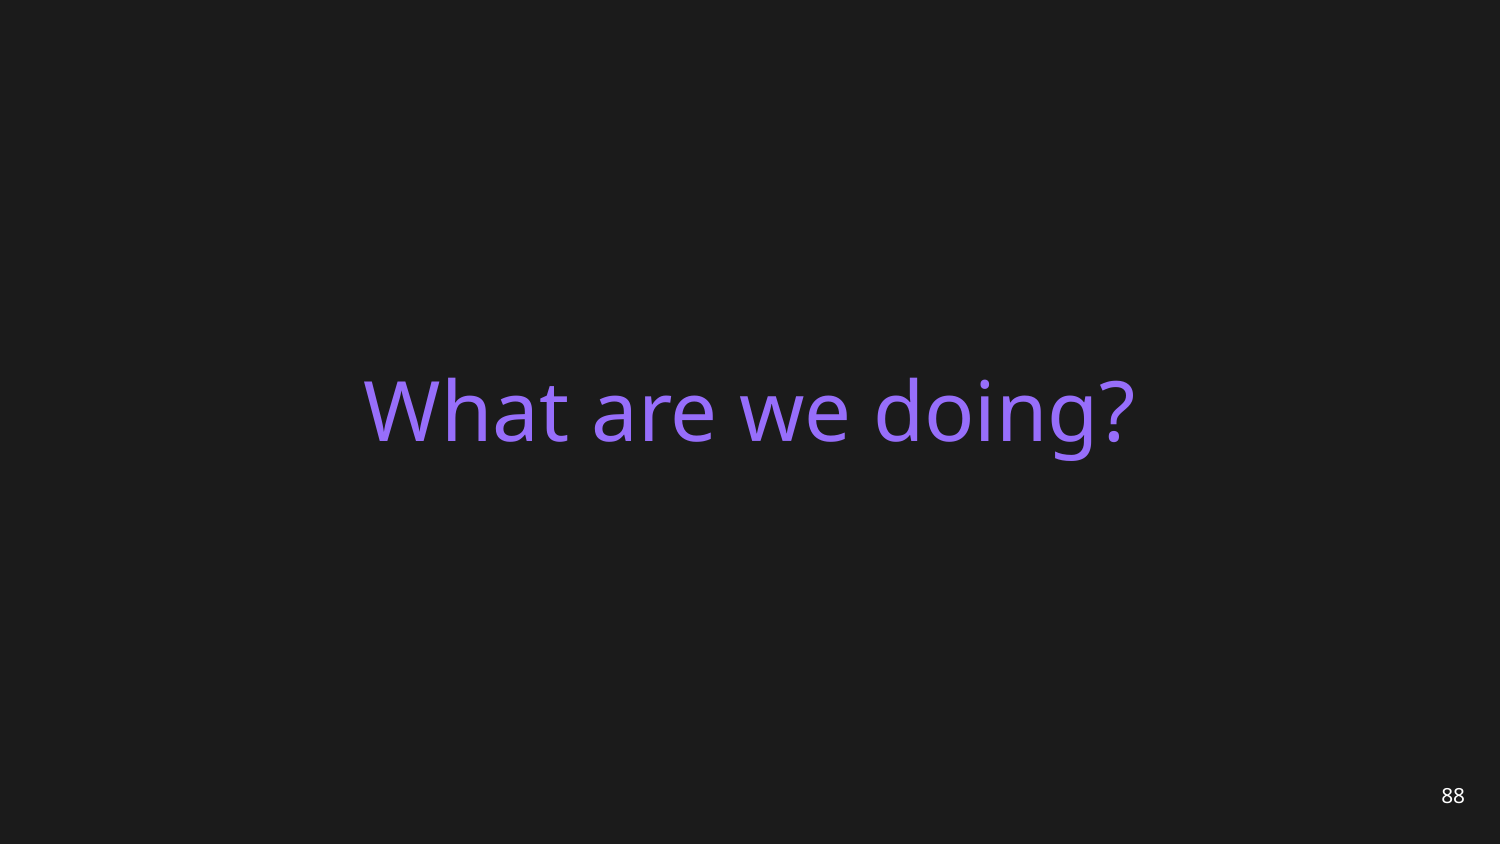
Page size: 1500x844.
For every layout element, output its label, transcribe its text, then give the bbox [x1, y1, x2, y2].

title What are we doing? [51, 72, 1449, 753]
slide_number 88 [1389, 764, 1480, 830]
